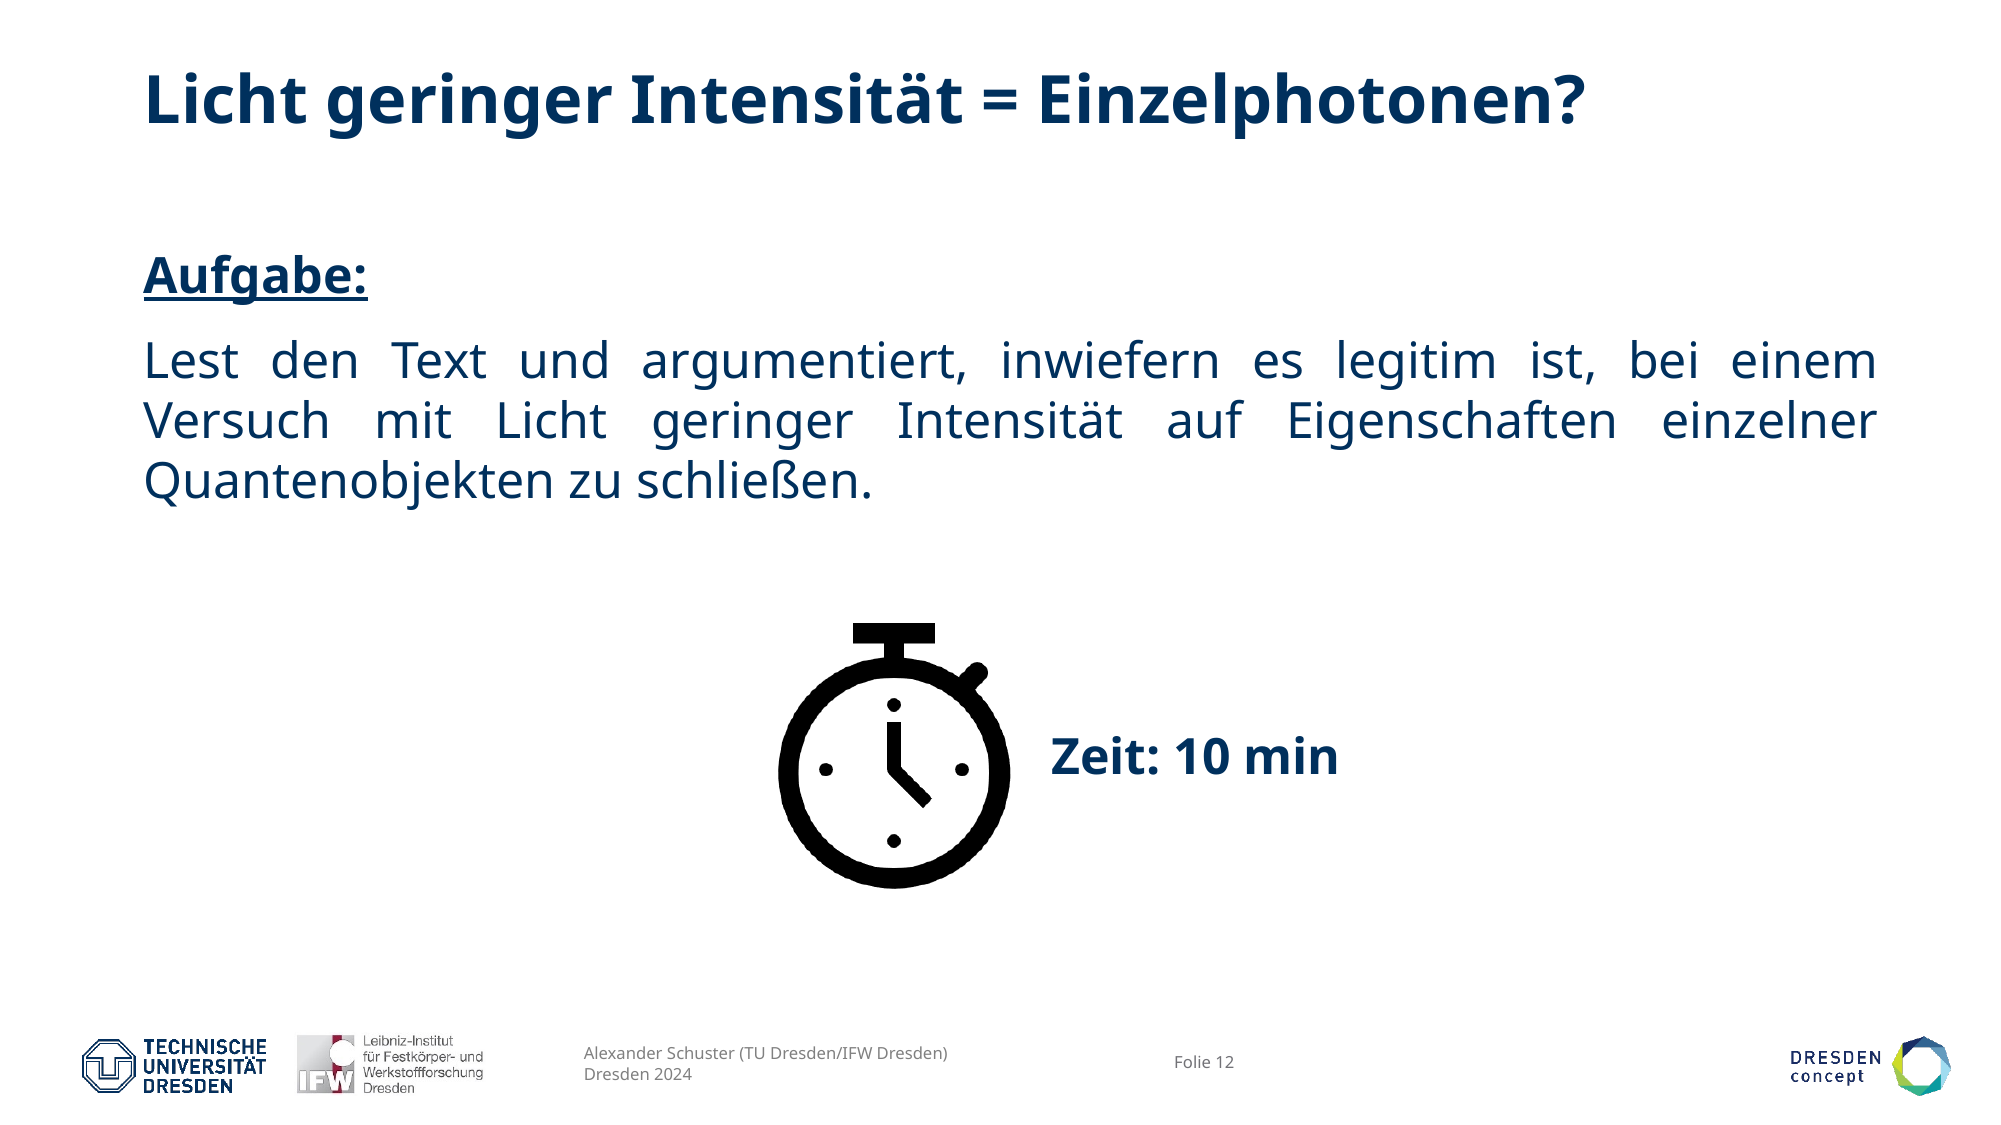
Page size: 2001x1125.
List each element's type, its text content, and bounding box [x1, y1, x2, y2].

picture [294, 1032, 486, 1096]
list Aufgabe: Lest den Text und argumentiert, inwiefern es legitim ist, bei einem Versuch mit Licht geringer Intensität auf Eigenschaften einzelner Quantenobjekten zu schließen. [143, 243, 1880, 957]
text_box Zeit: 10 min [1057, 717, 1415, 793]
picture [730, 592, 1057, 919]
picture [1791, 1036, 1951, 1096]
picture [82, 1039, 266, 1093]
title Licht geringer Intensität = Einzelphotonen? [143, 56, 1880, 169]
